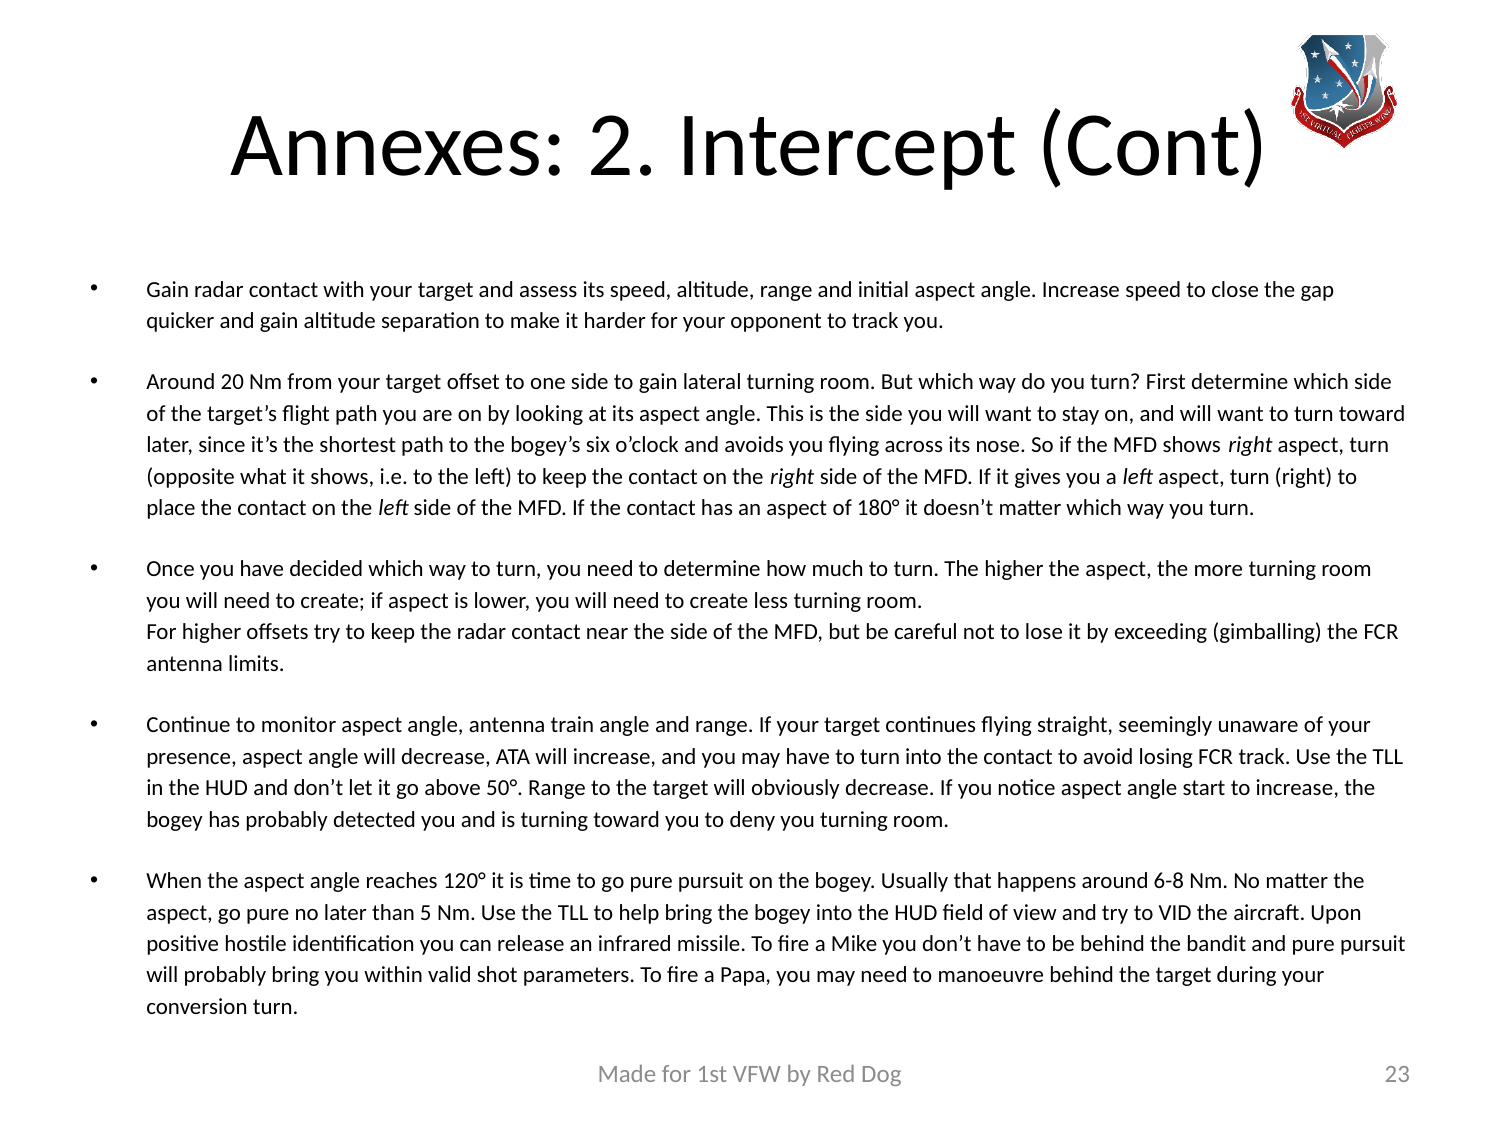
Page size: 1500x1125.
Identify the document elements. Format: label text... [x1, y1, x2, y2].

title Annexes: 2. Intercept (Cont) [75, 45, 1425, 233]
footer Made for 1st VFW by Red Dog [512, 1042, 988, 1103]
slide_number 23 [1074, 1042, 1425, 1103]
picture [1262, 3, 1426, 180]
list Gain radar contact with your target and assess its speed, altitude, range and initial aspect angle. Increase speed to close the gap quicker and gain altitude separation to make it harder for your opponent to track you. Around 20 Nm from your target offset to one side to gain lateral turning room. But which way do you turn? First determine which side of the target’s flight path you are on by looking at its aspect angle. This is the side you will want to stay on, and will want to turn toward later, since it’s the shortest path to the bogey’s six o’clock and avoids you flying across its nose. So if the MFD shows right aspect, turn (opposite what it shows, i.e. to the left) to keep the contact on the right side of the MFD. If it gives you a left aspect, turn (right) to place the contact on the left side of the MFD. If the contact has an aspect of 180° it doesn’t matter which way you turn. Once you have decided which way to turn, you need to determine how much to turn. The higher the aspect, the more turning room you will need to create; if aspect is lower, you will need to create less turning room. For higher offsets try to keep the radar contact near the side of the MFD, but be careful not to lose it by exceeding (gimballing) the FCR antenna limits. Continue to monitor aspect angle, antenna train angle and range. If your target continues flying straight, seemingly unaware of your presence, aspect angle will decrease, ATA will increase, and you may have to turn into the contact to avoid losing FCR track. Use the TLL in the HUD and don’t let it go above 50°. Range to the target will obviously decrease. If you notice aspect angle start to increase, the bogey has probably detected you and is turning toward you to deny you turning room. When the aspect angle reaches 120° it is time to go pure pursuit on the bogey. Usually that happens around 6-8 Nm. No matter the aspect, go pure no later than 5 Nm. Use the TLL to help bring the bogey into the HUD field of view and try to VID the aircraft. Upon positive hostile identification you can release an infrared missile. To fire a Mike you don’t have to be behind the bandit and pure pursuit will probably bring you within valid shot parameters. To fire a Papa, you may need to manoeuvre behind the target during your conversion turn. [75, 262, 1425, 1005]
